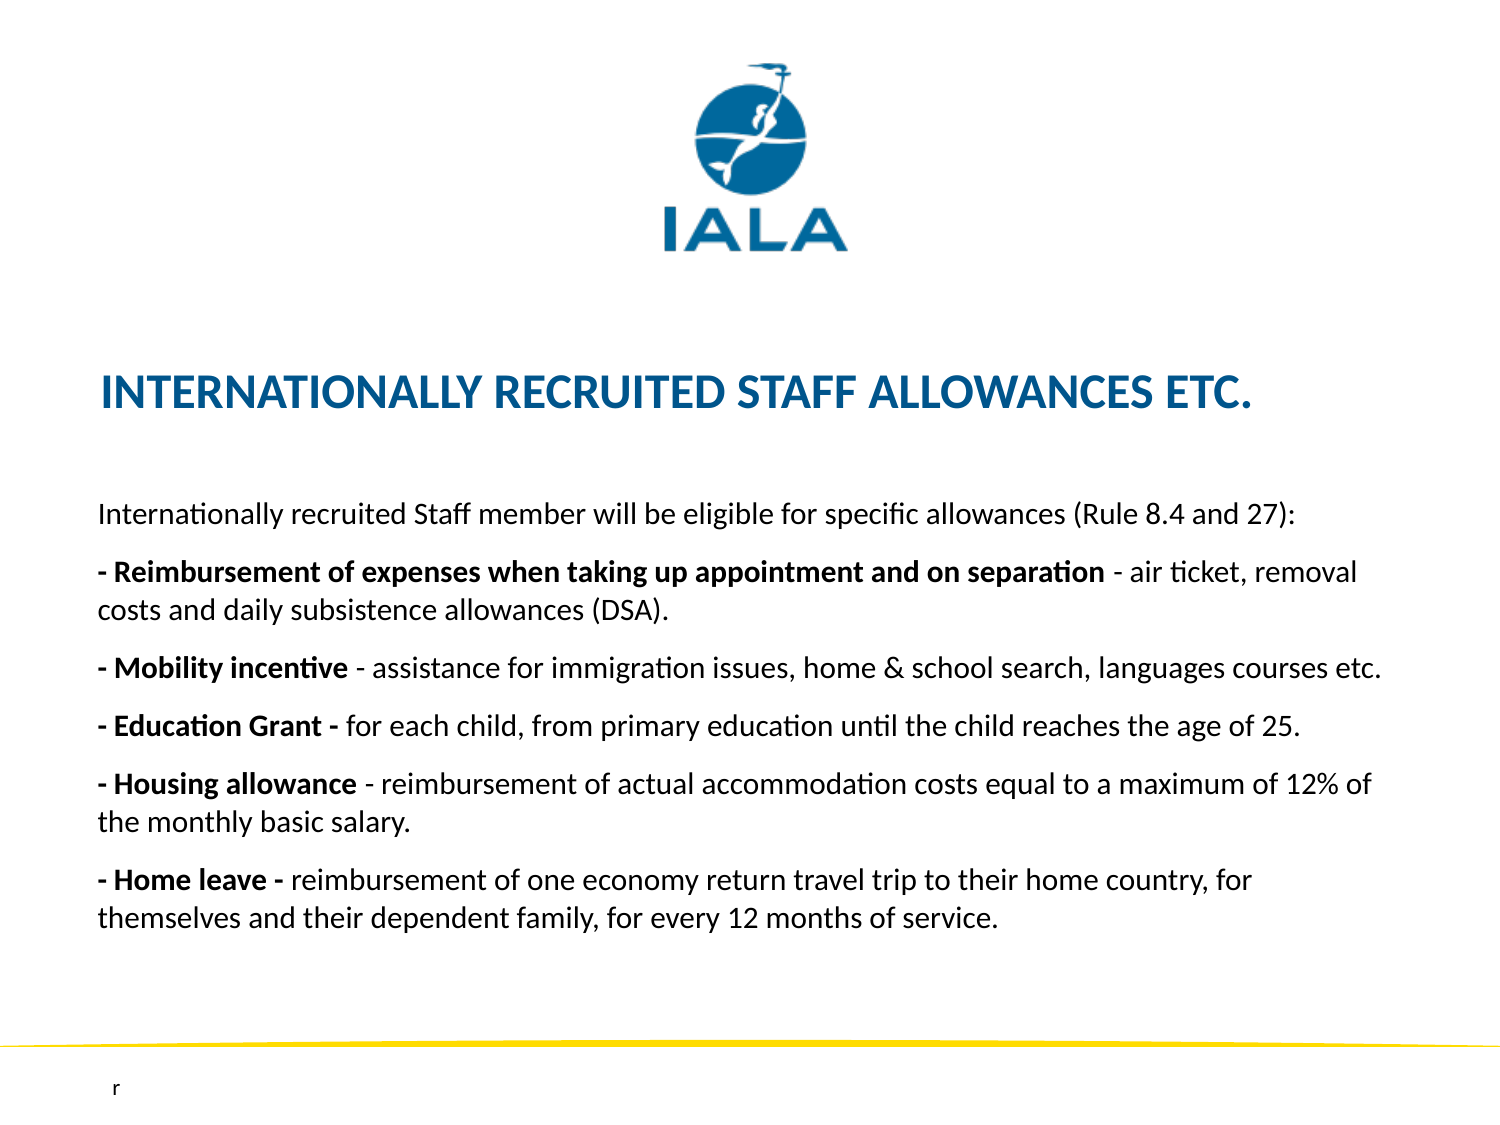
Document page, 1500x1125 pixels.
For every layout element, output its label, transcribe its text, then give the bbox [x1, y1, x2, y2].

title internationally recruited staff allowances etc. [100, 283, 1430, 419]
list Internationally recruited Staff member will be eligible for specific allowances (Rule 8.4 and 27): - Reimbursement of expenses when taking up appointment and on separation - air ticket, removal costs and daily subsistence allowances (DSA). - Mobility incentive - assistance for immigration issues, home & school search, languages courses etc. - Education Grant - for each child, from primary education until the child reaches the age of 25. - Housing allowance - reimbursement of actual accommodation costs equal to a maximum of 12% of the monthly basic salary. - Home leave - reimbursement of one economy return travel trip to their home country, for themselves and their dependent family, for every 12 months of service. [97, 403, 1394, 965]
slide_number r [112, 1046, 461, 1125]
